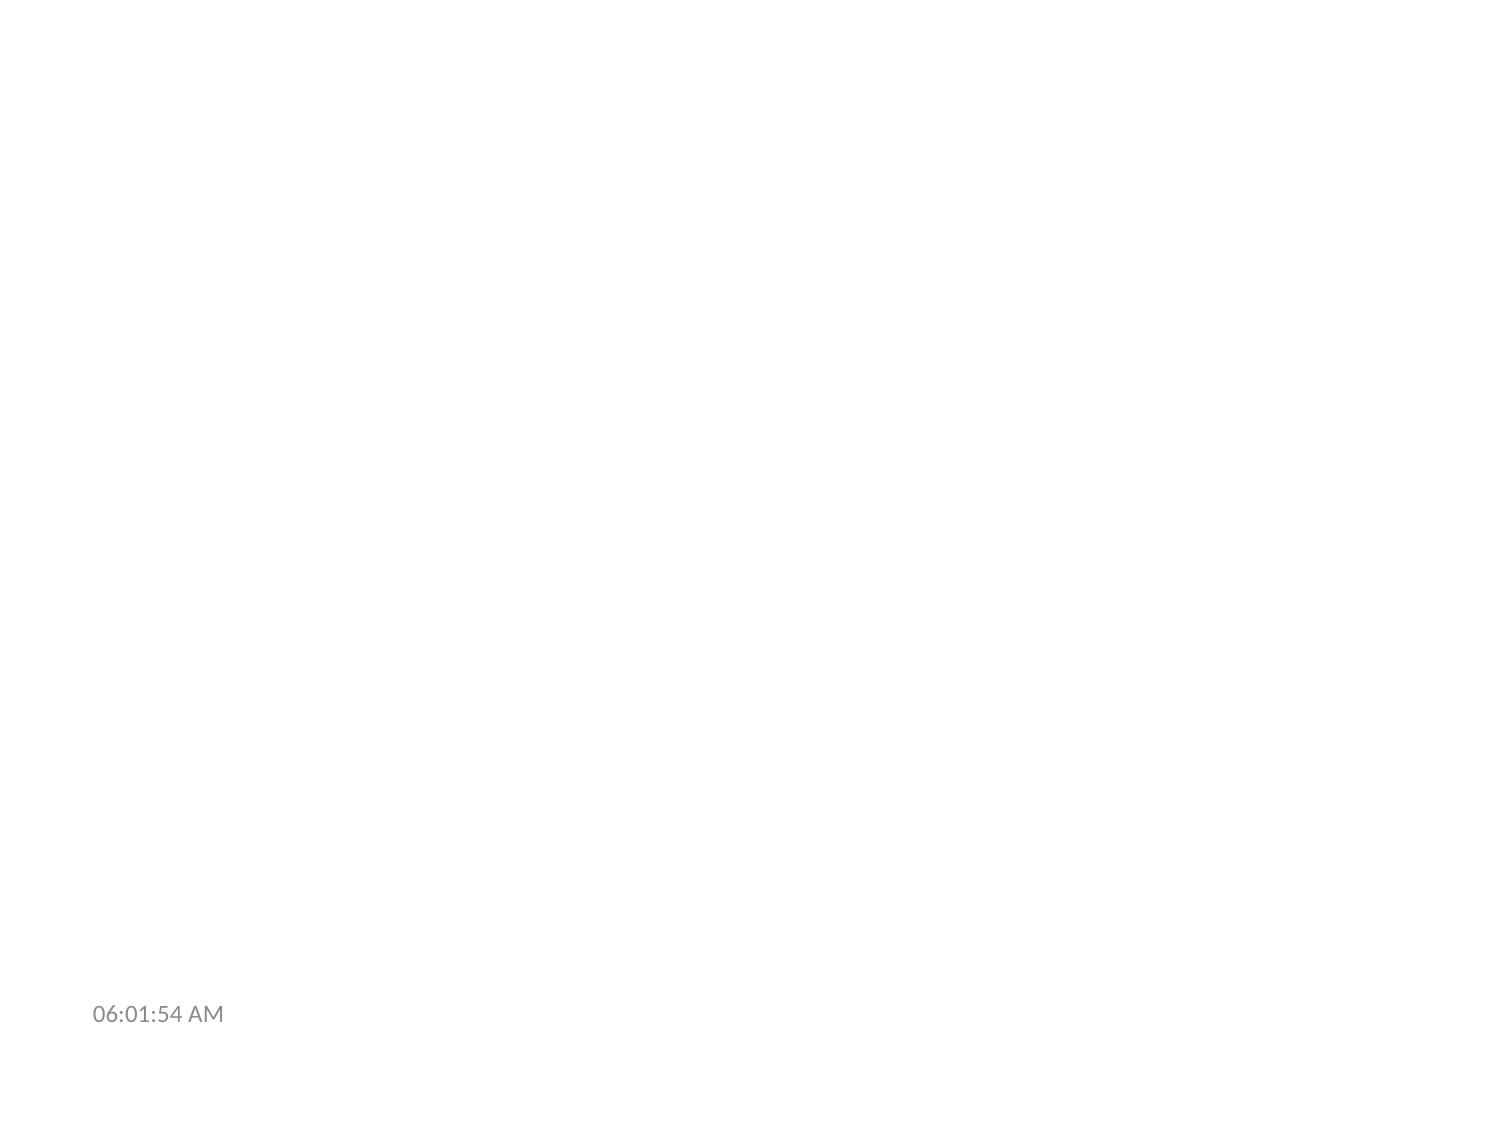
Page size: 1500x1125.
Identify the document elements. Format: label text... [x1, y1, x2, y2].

text_box 3:35:09 PM [77, 982, 428, 1043]
